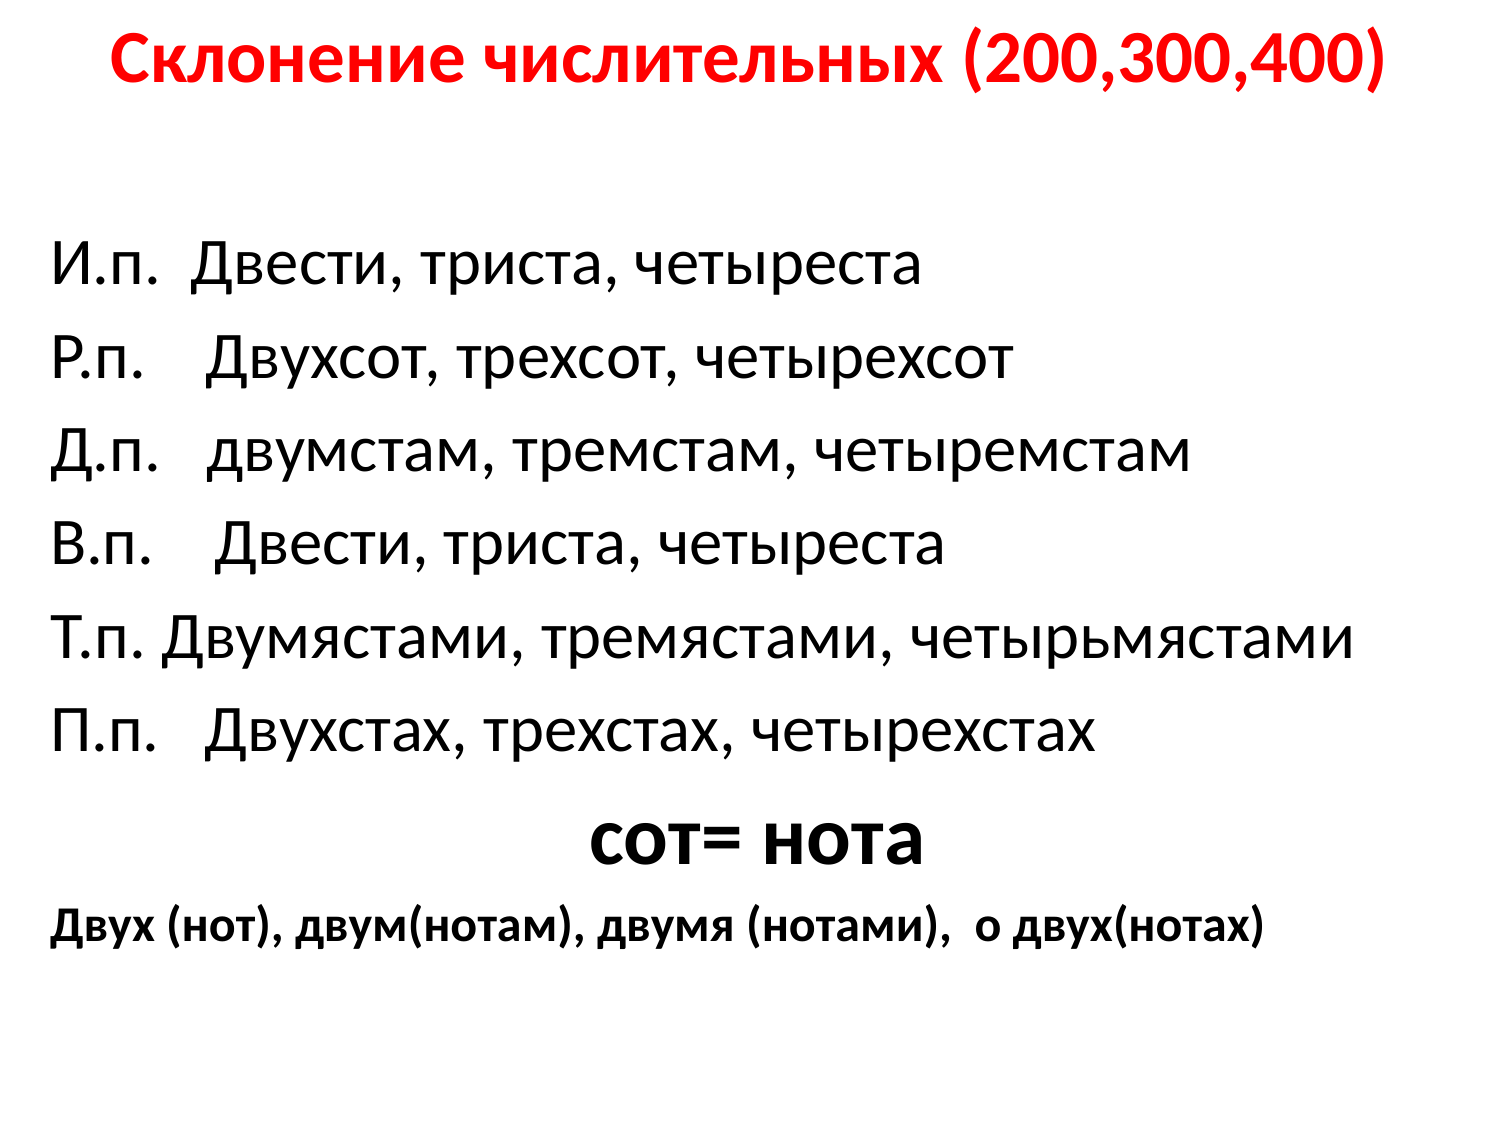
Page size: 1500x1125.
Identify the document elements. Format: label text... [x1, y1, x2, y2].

list И.п. Двести, триста, четыреста Р.п. Двухсот, трехсот, четырехсот Д.п. двумстам, тремстам, четыремстам В.п. Двести, триста, четыреста Т.п. Двумястами, тремястами, четырьмястами П.п. Двухстах, трехстах, четырехстах сот= нота Двух (нот), двум(нотам), двумя (нотами), о двух(нотах) [35, 117, 1465, 1038]
title Склонение числительных (200,300,400) [75, 0, 1425, 106]
